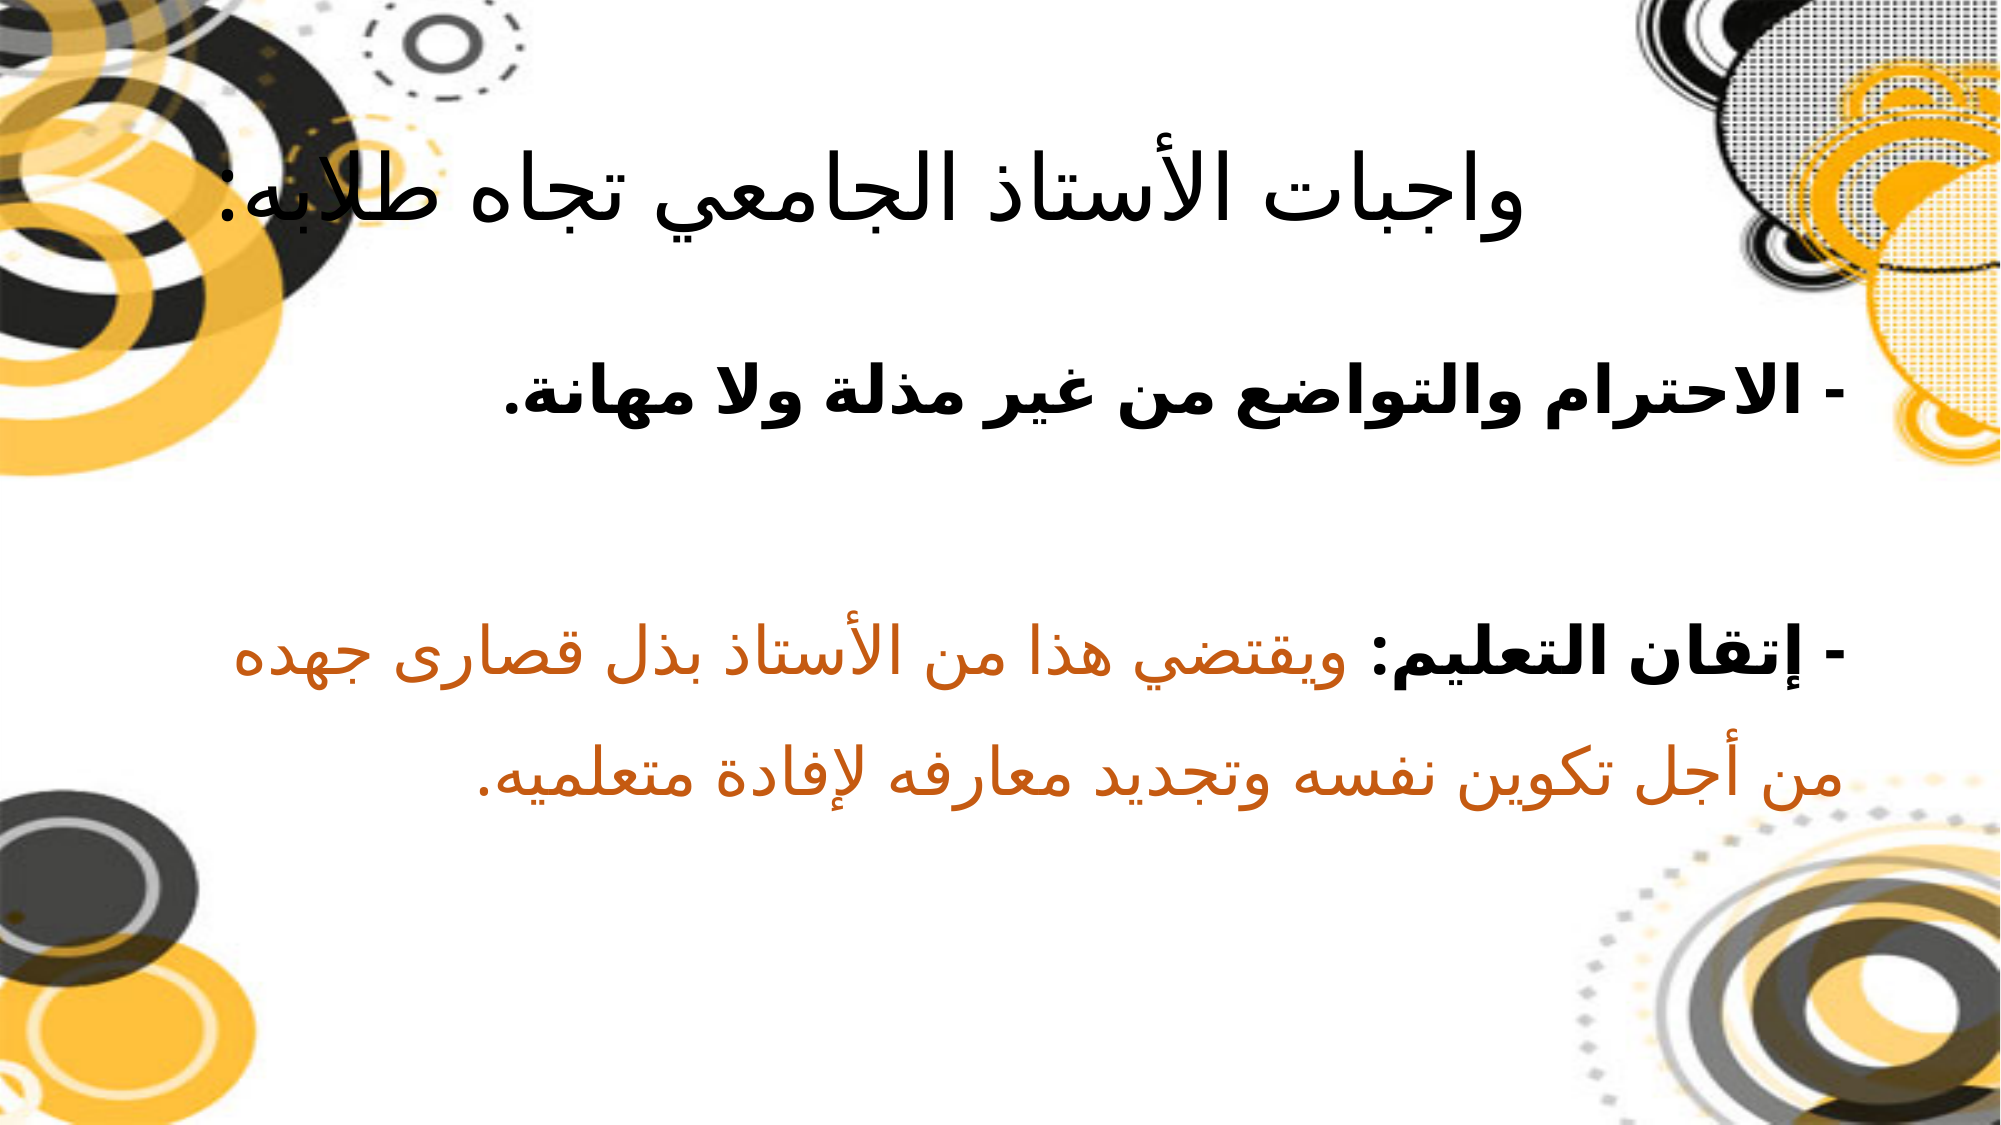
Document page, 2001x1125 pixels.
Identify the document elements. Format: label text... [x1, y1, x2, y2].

picture [0, 0, 2001, 1125]
title واجبات الأستاذ الجامعي تجاه طلابه: [0, 82, 1546, 300]
list - الاحترام والتواضع من غير مذلة ولا مهانة. - إتقان التعليم: ويقتضي هذا من الأستاذ بذل قصارى جهده من أجل تكوين نفسه وتجديد معارفه لإفادة متعلميه. [137, 299, 1863, 1014]
